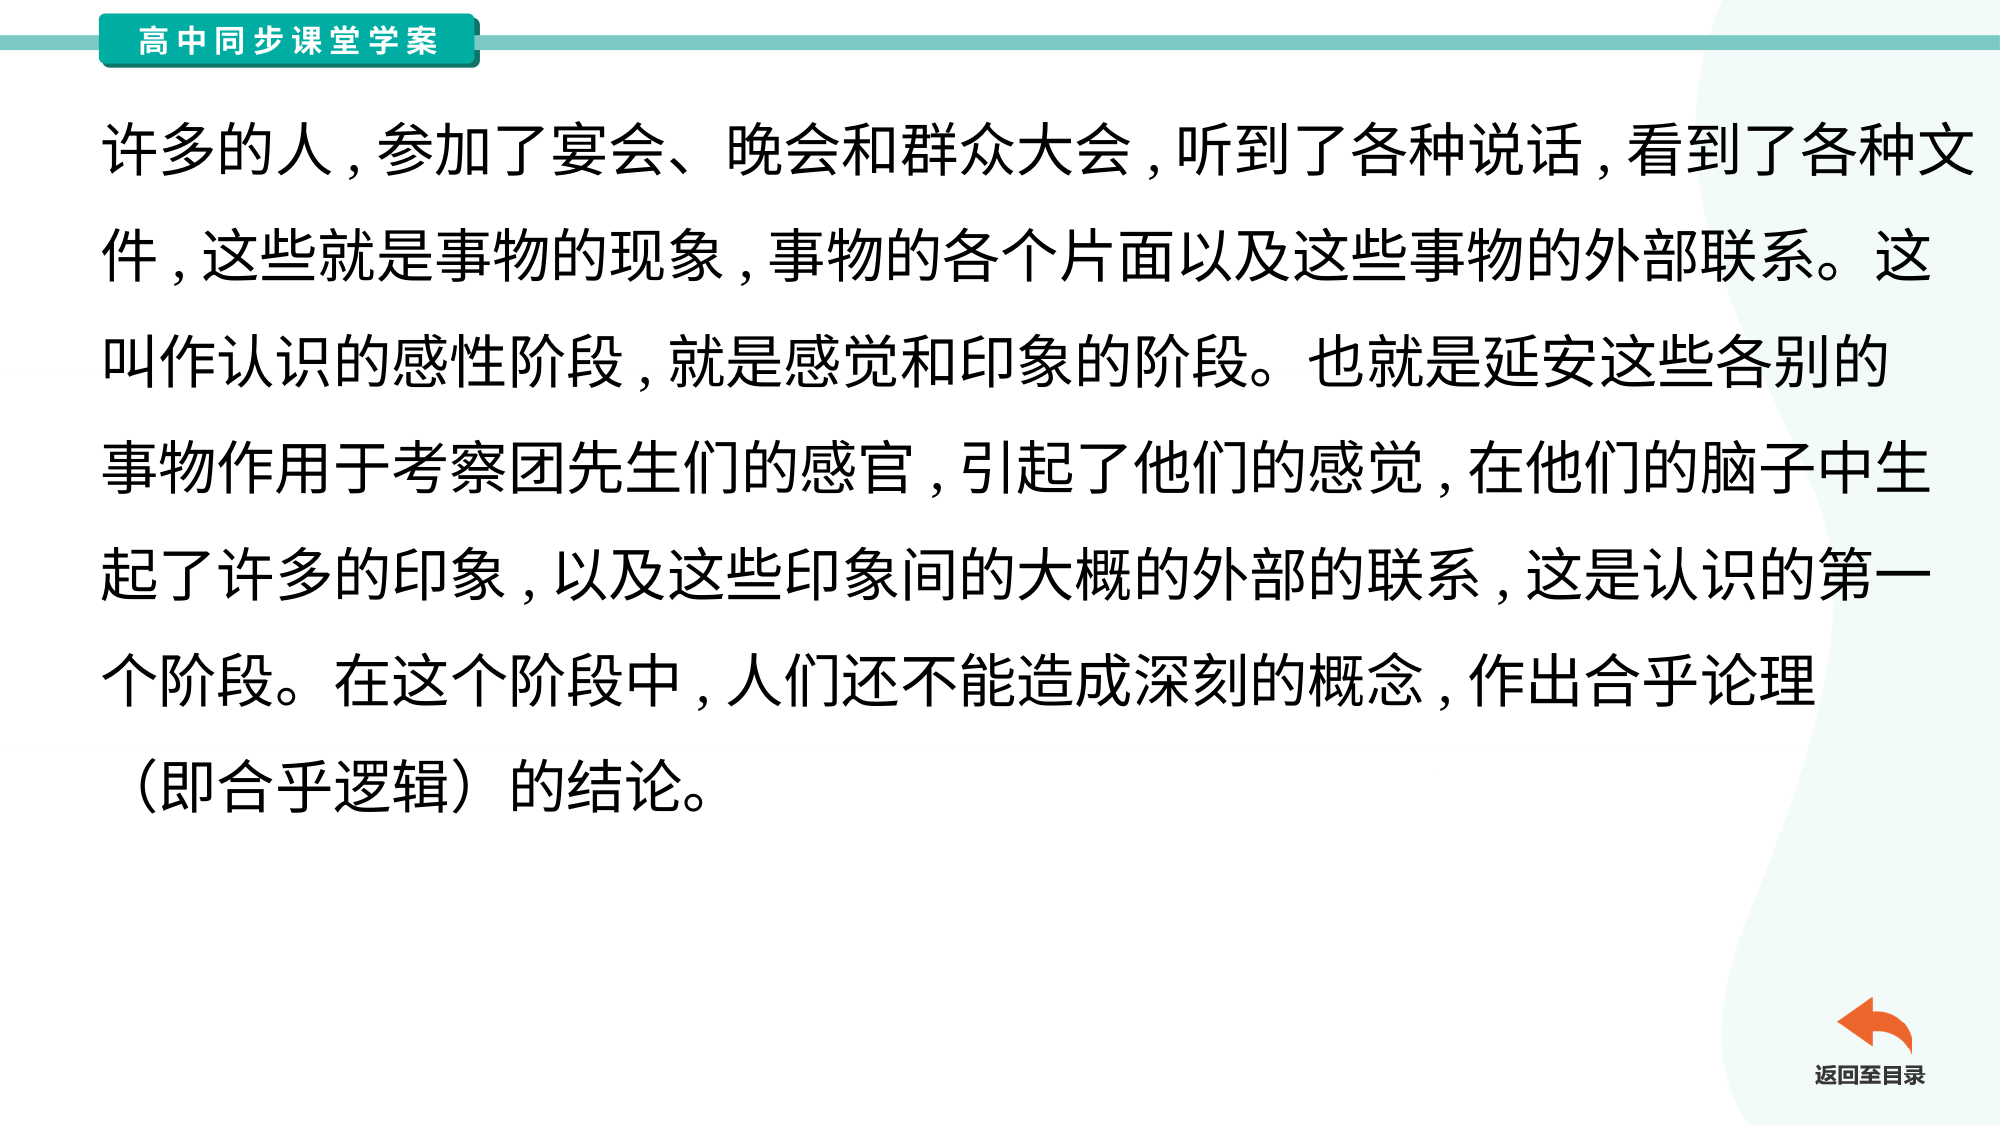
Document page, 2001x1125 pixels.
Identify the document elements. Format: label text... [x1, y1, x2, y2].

picture [0, 0, 2000, 1125]
text_box 许多的人,参加了宴会、晚会和群众大会,听到了各种说话,看到了各种文 件,这些就是事物的现象,事物的各个片面以及这些事物的外部联系。这 叫作认识的感性阶段,就是感觉和印象的阶段。也就是延安这些各别的 事物作用于考察团先生们的感官,引起了他们的感觉,在他们的脑子中生 起了许多的印象,以及这些印象间的大概的外部的联系,这是认识的第一 个阶段。在这个阶段中,人们还不能造成深刻的概念,作出合乎论理 （即合乎逻辑）的结论。 [100, 76, 1899, 821]
